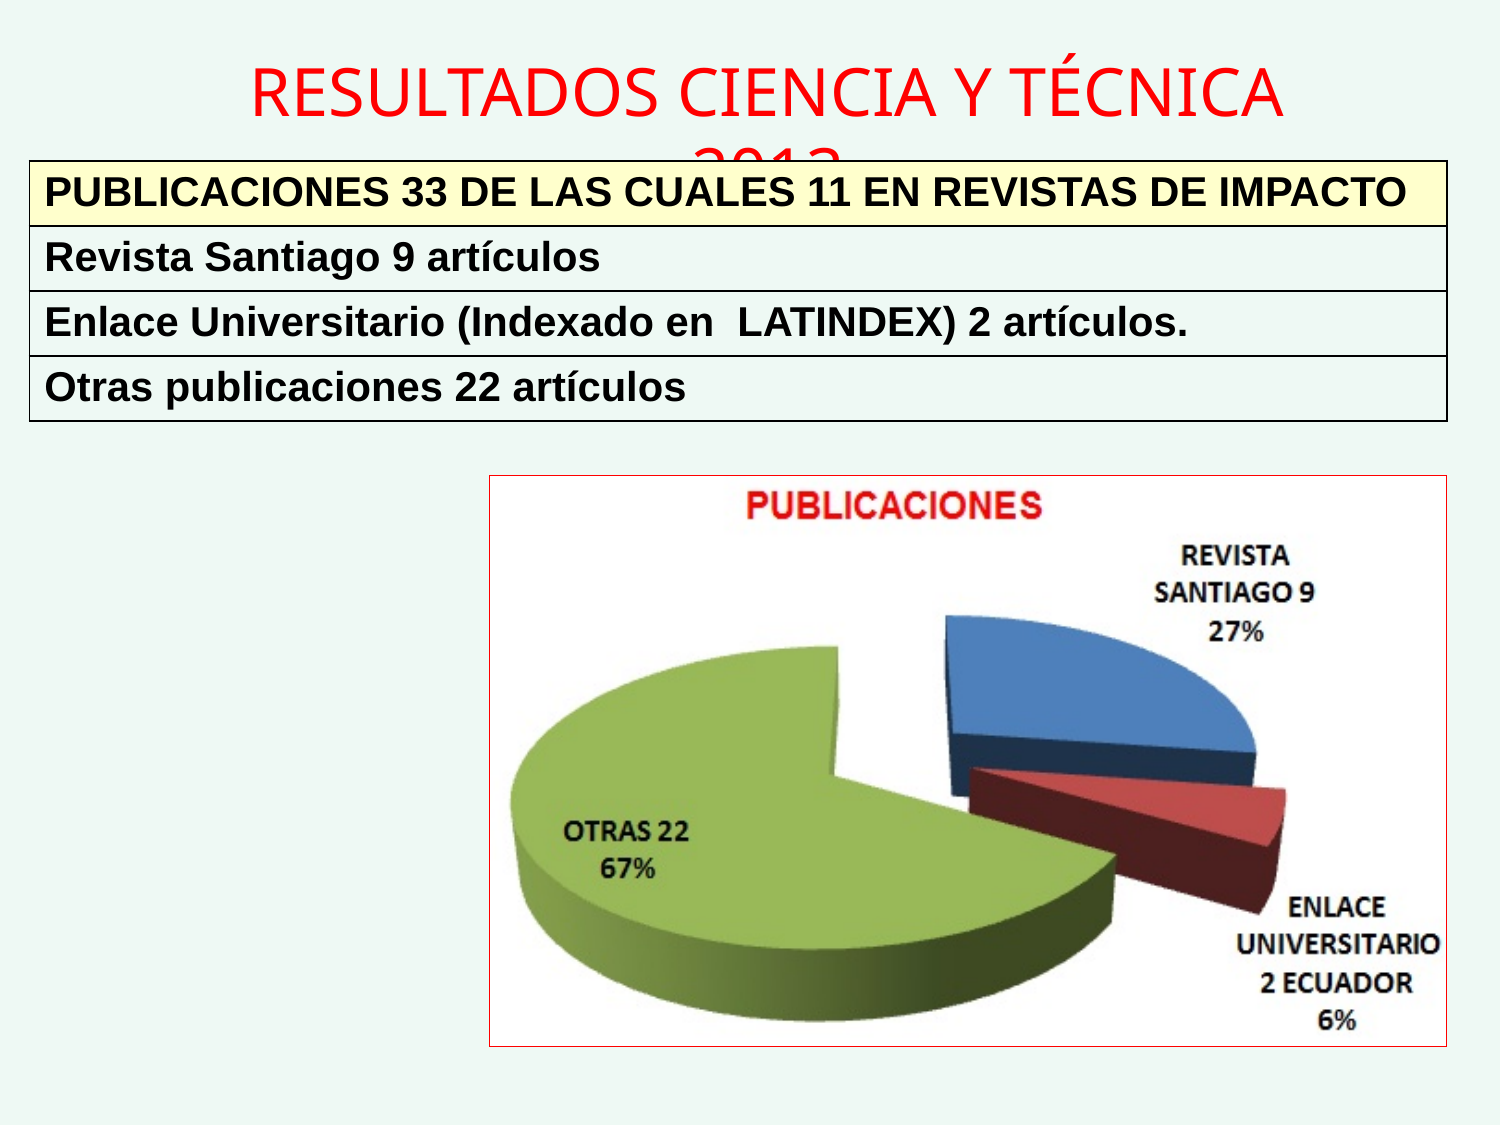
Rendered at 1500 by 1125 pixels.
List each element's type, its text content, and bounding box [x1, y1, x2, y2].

table_cell Otras publicaciones 22 artículos [30, 357, 1446, 420]
table_cell Revista Santiago 9 artículos [30, 227, 1446, 290]
table_cell Enlace Universitario (Indexado en LATINDEX) 2 artículos. [30, 292, 1446, 355]
text_box RESULTADOS CIENCIA Y TÉCNICA 2013 [206, 42, 1330, 160]
table_header PUBLICACIONES 33 DE LAS CUALES 11 EN REVISTAS DE IMPACTO [30, 162, 1446, 225]
picture [489, 475, 1448, 1048]
